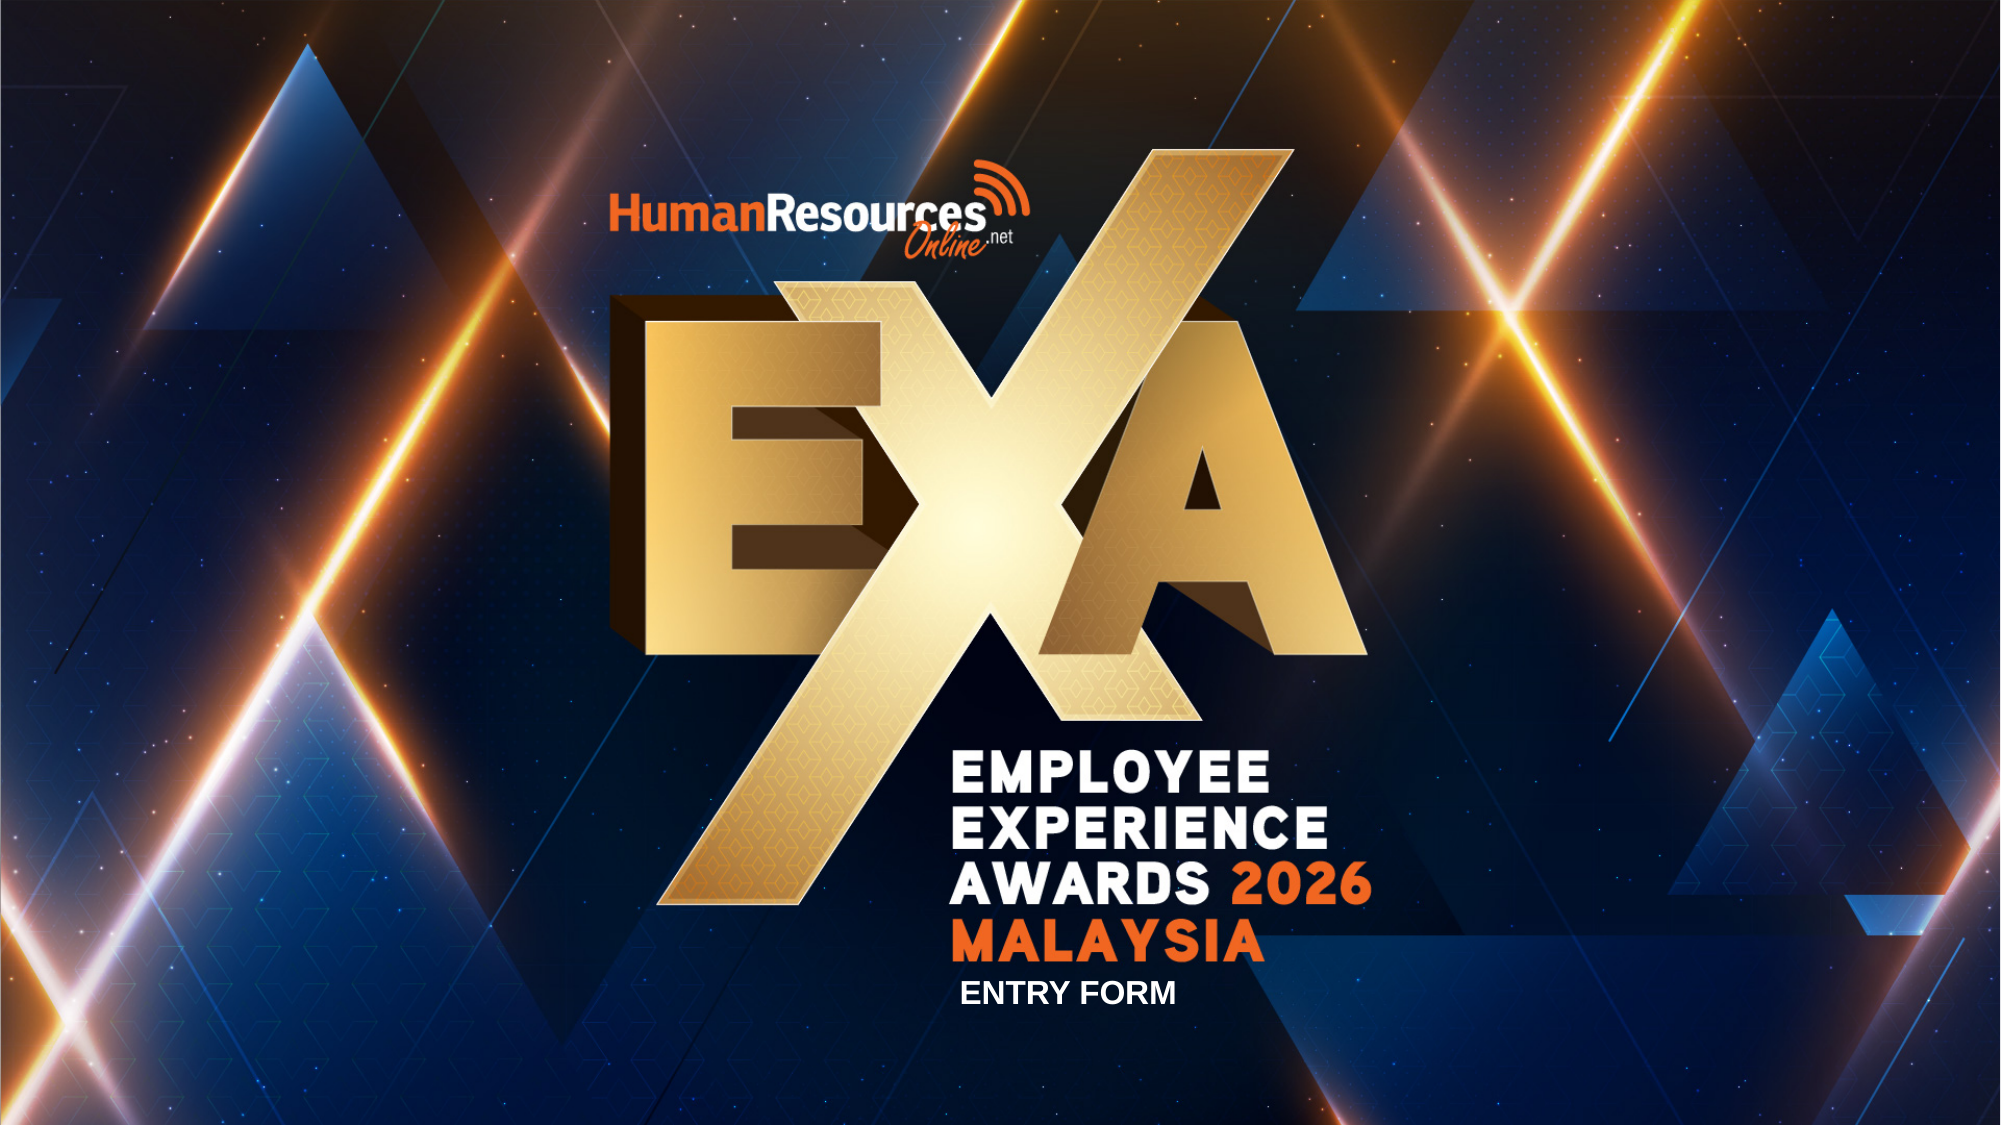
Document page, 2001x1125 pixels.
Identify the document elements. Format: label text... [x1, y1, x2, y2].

picture [0, 0, 2001, 1125]
text_box ENTRY FORM [944, 964, 2000, 1019]
